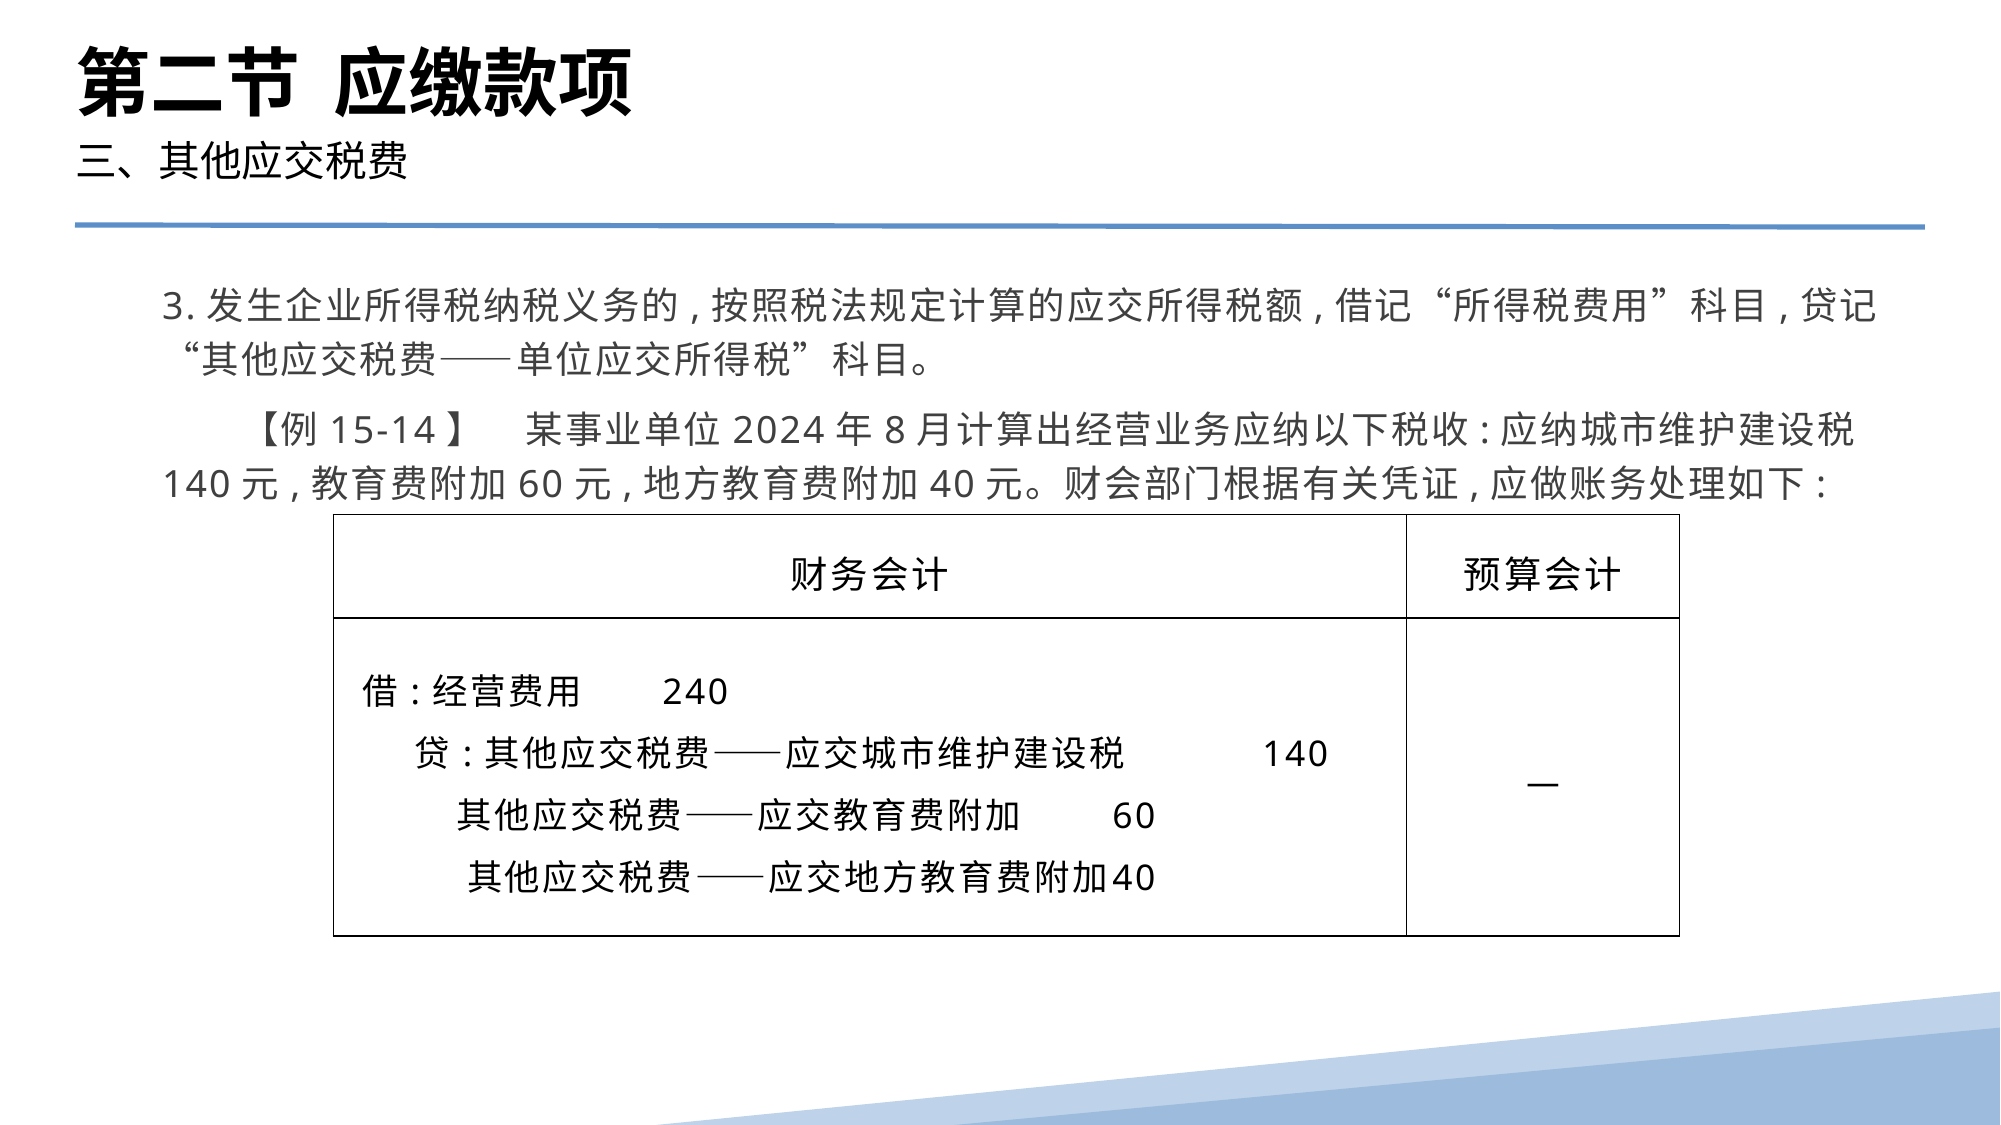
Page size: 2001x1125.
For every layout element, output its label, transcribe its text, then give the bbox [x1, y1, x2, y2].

table_cell 借:经营费用 240 贷:其他应交税费——应交城市维护建设税 140 其他应交税费——应交教育费附加 60 其他应交税费——应交地方教育费附加 40 [334, 619, 1406, 935]
text_box 3.发生企业所得税纳税义务的,按照税法规定计算的应交所得税额,借记“所得税费用”科目,贷记“其他应交税费——单位应交所得税”科目。 【例15-14】 某事业单位2024年8月计算出经营业务应纳以下税收:应纳城市维护建设税140元,教育费附加60元,地方教育费附加40元。财会部门根据有关凭证,应做账务处理如下: [151, 240, 1891, 538]
table_header 预算会计 [1407, 515, 1679, 617]
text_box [74, 224, 1925, 228]
text_box 三、其他应交税费 [75, 124, 1925, 200]
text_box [656, 991, 2000, 1125]
table_cell — [1407, 619, 1679, 935]
table_header 财务会计 [334, 515, 1406, 617]
text_box 第二节 应缴款项 [75, 24, 1925, 124]
